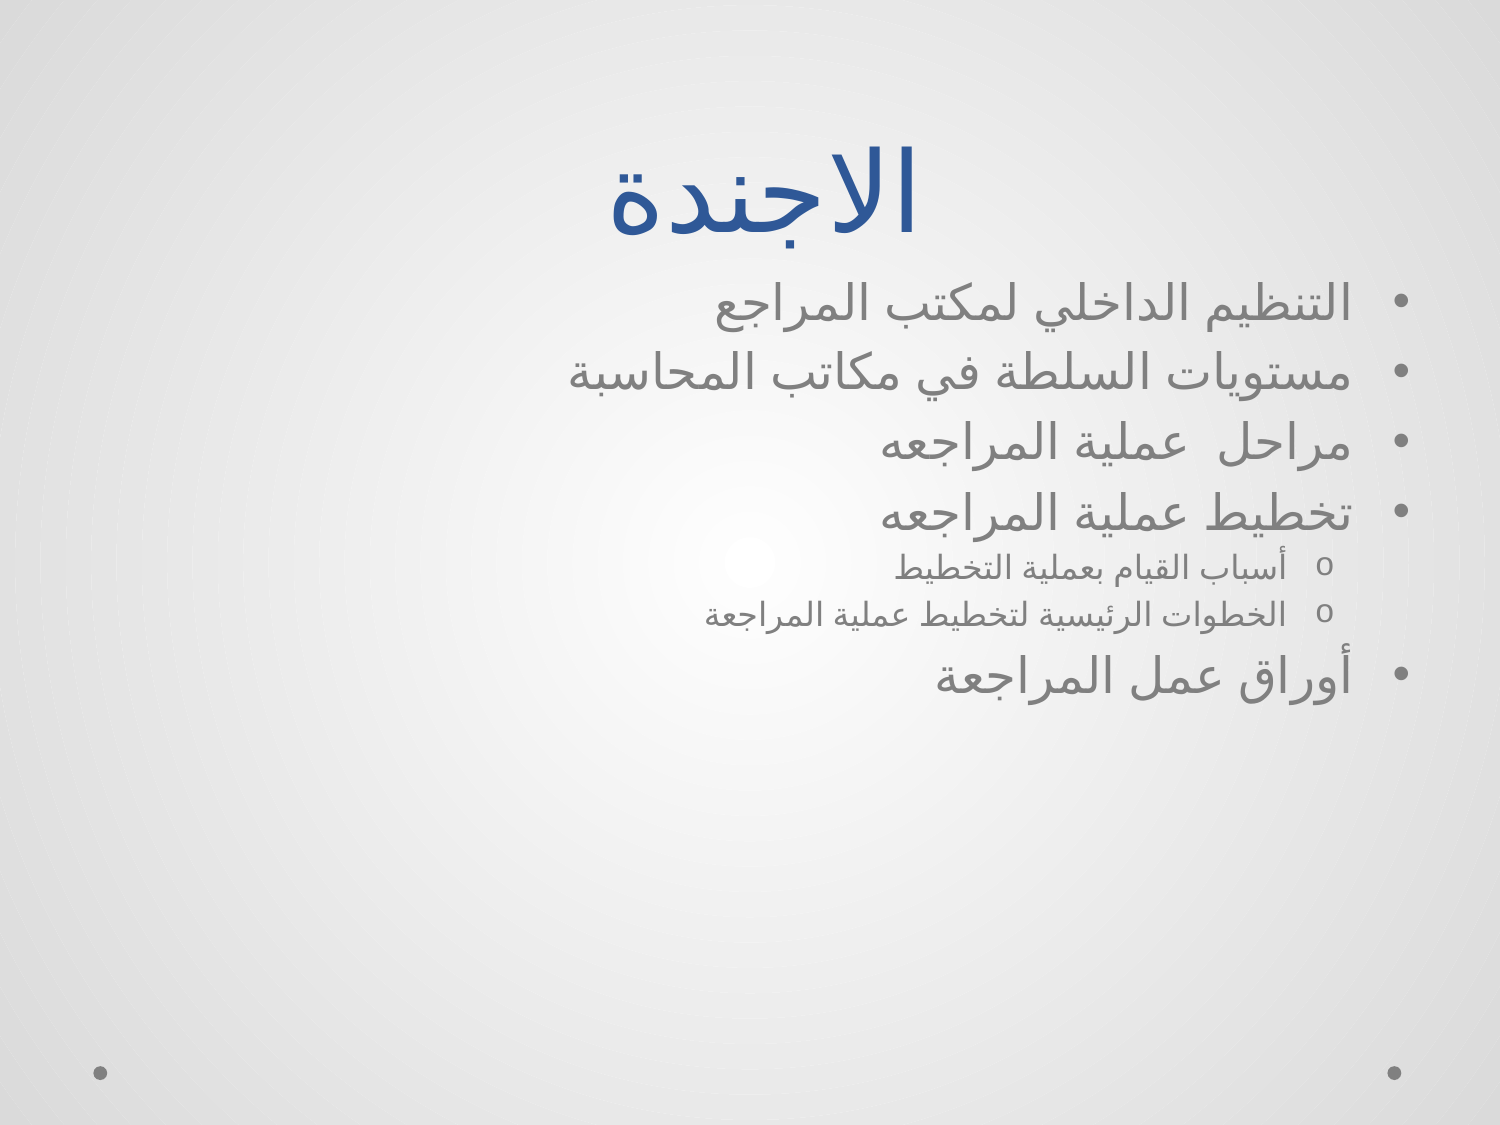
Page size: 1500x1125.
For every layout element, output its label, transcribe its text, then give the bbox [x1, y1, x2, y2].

title الاجندة [75, 0, 1425, 262]
list التنظيم الداخلي لمكتب المراجع مستويات السلطة في مكاتب المحاسبة مراحل عملية المراجعه تخطيط عملية المراجعه أسباب القيام بعملية التخطيط الخطوات الرئيسية لتخطيط عملية المراجعة أوراق عمل المراجعة [75, 262, 1425, 1005]
